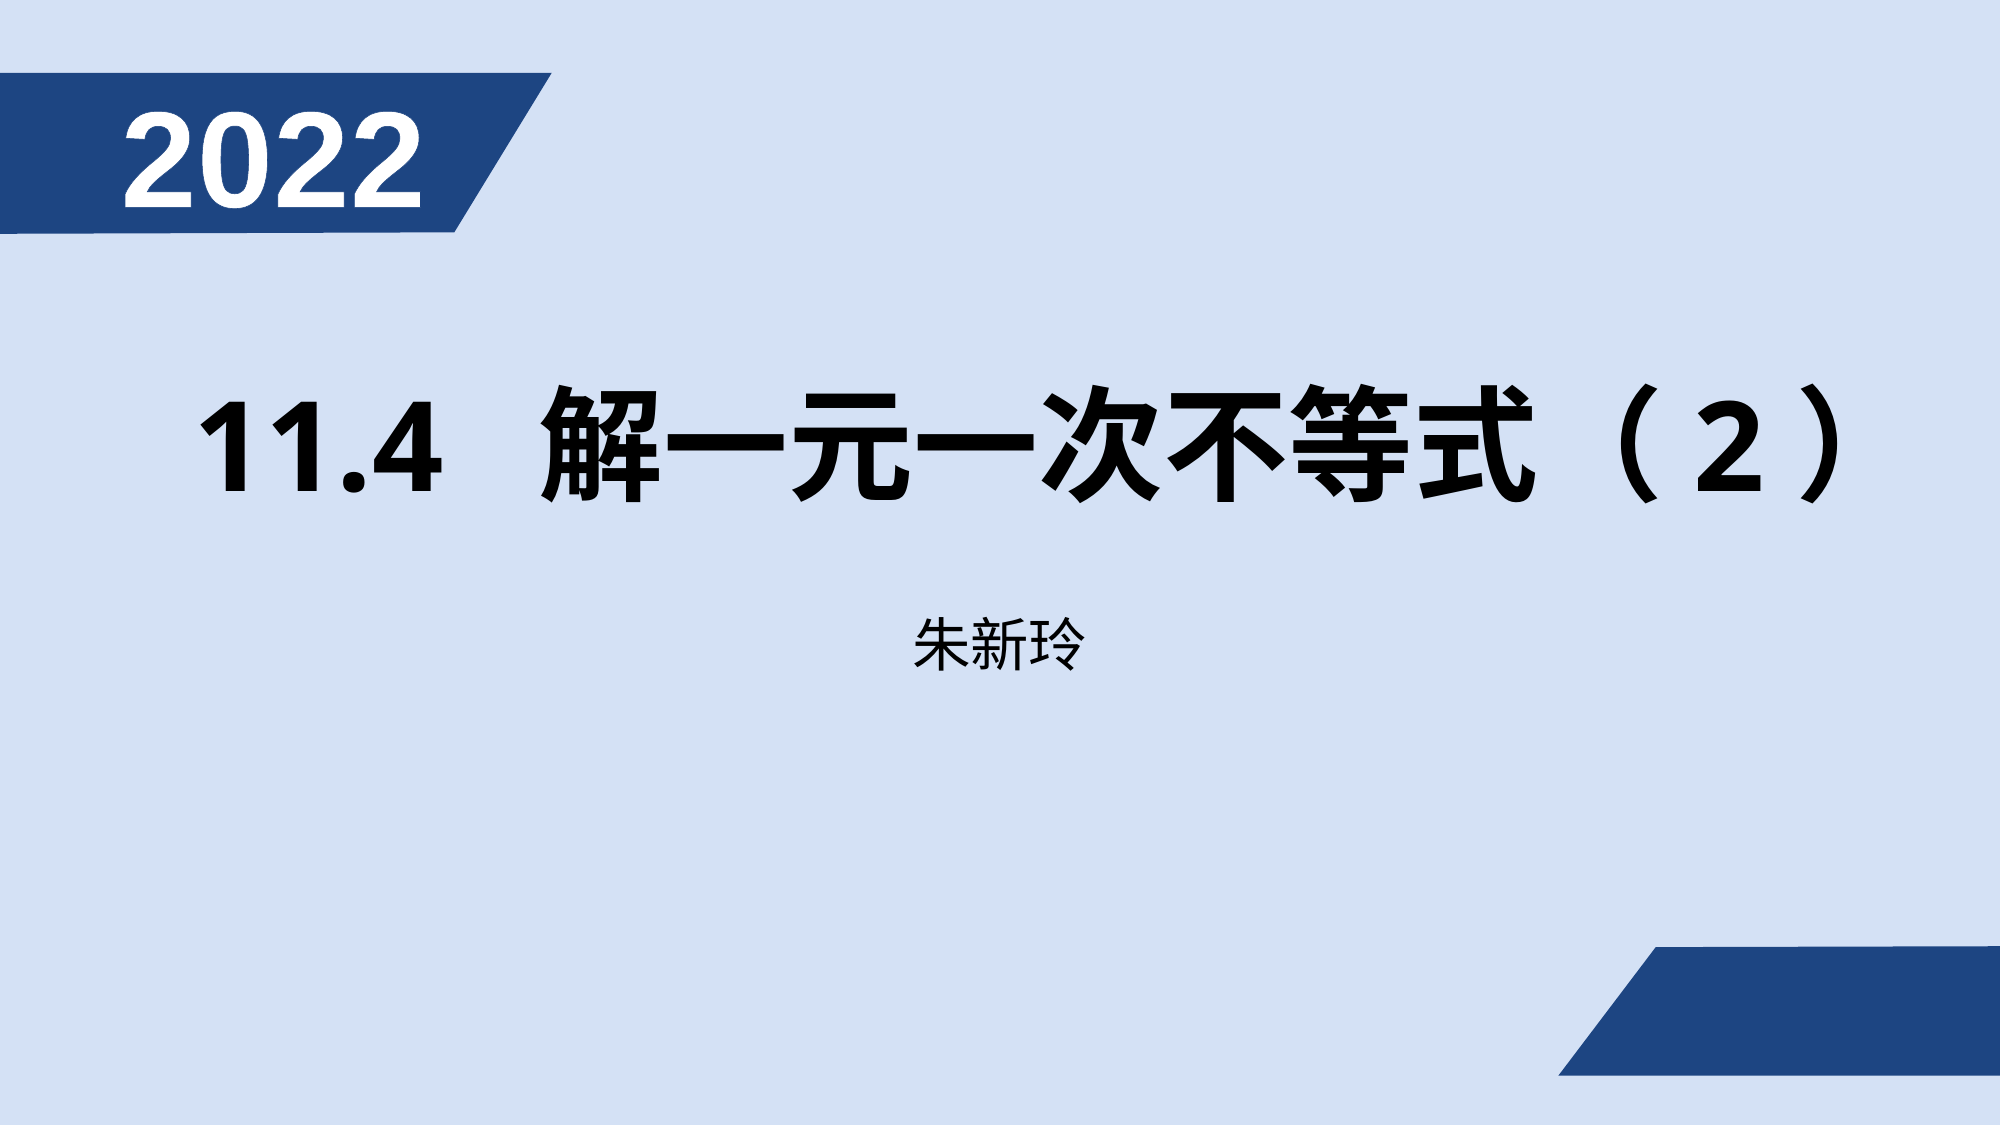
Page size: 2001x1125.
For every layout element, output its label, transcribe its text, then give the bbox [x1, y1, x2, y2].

text_box 2022 [105, 62, 847, 243]
text_box [0, 71, 105, 235]
text_box 朱新玲 [627, 600, 1373, 686]
text_box [1556, 945, 2000, 1077]
text_box 11.4 解一元一次不等式（2） [178, 359, 2000, 524]
